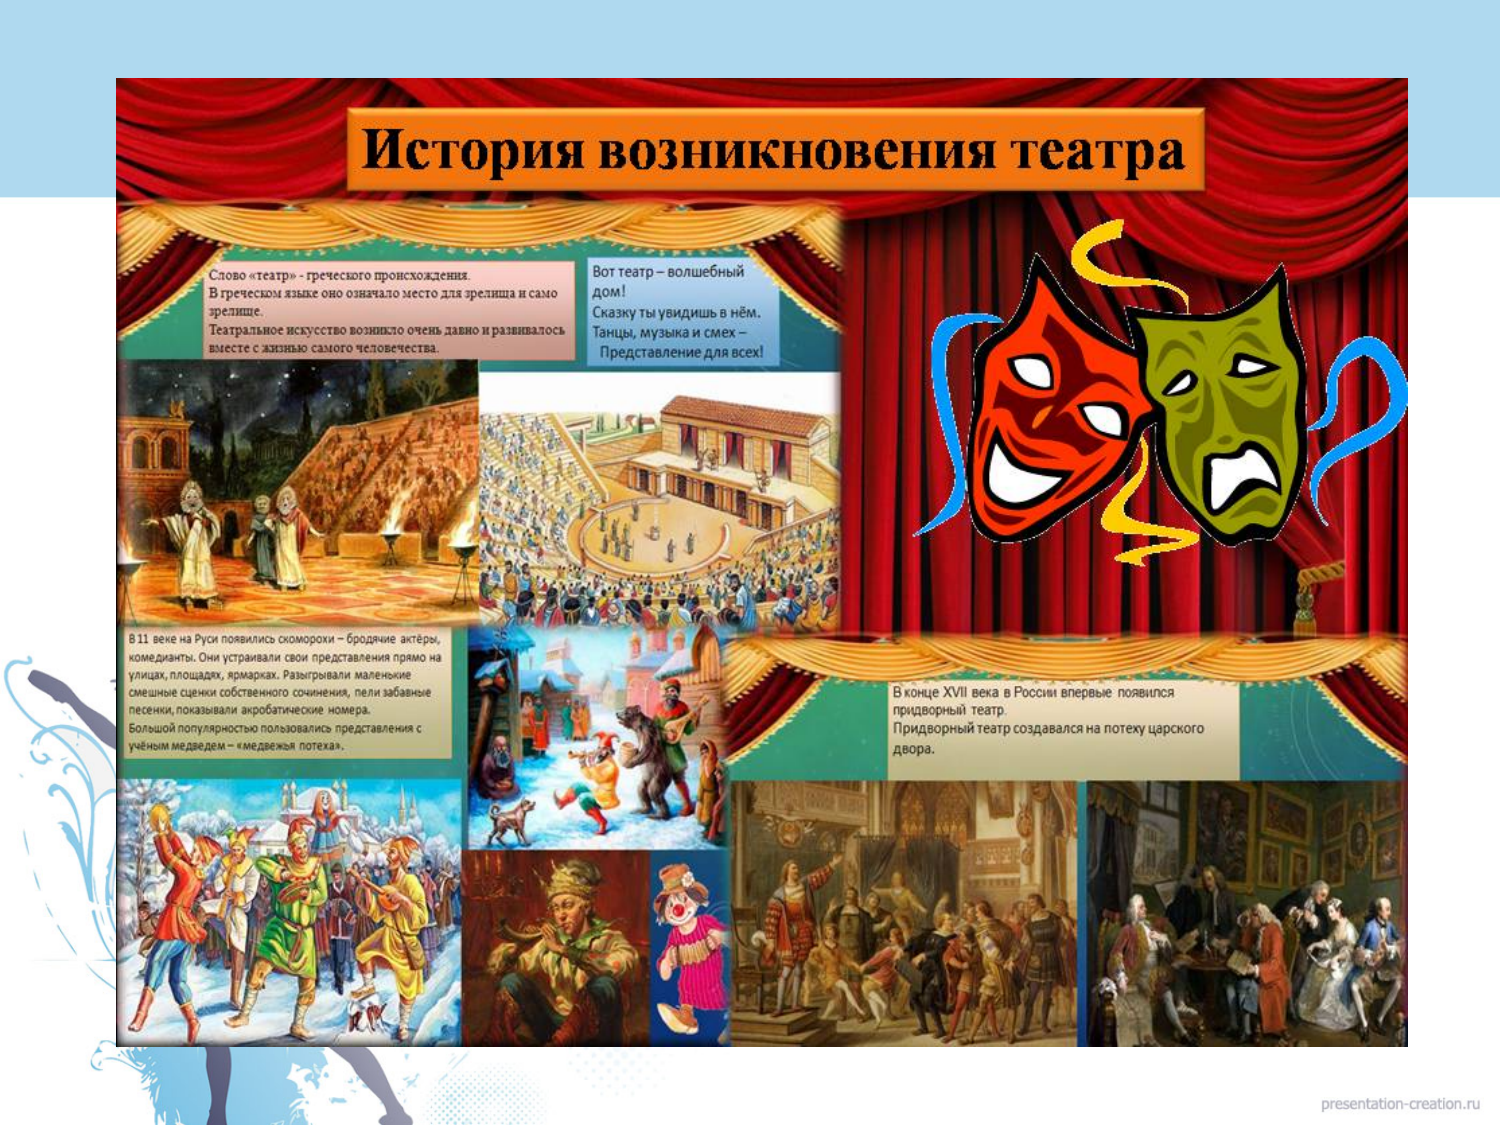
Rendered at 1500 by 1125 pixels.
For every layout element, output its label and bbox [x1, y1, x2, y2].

picture [0, 0, 1500, 1125]
list [115, 77, 1408, 1048]
